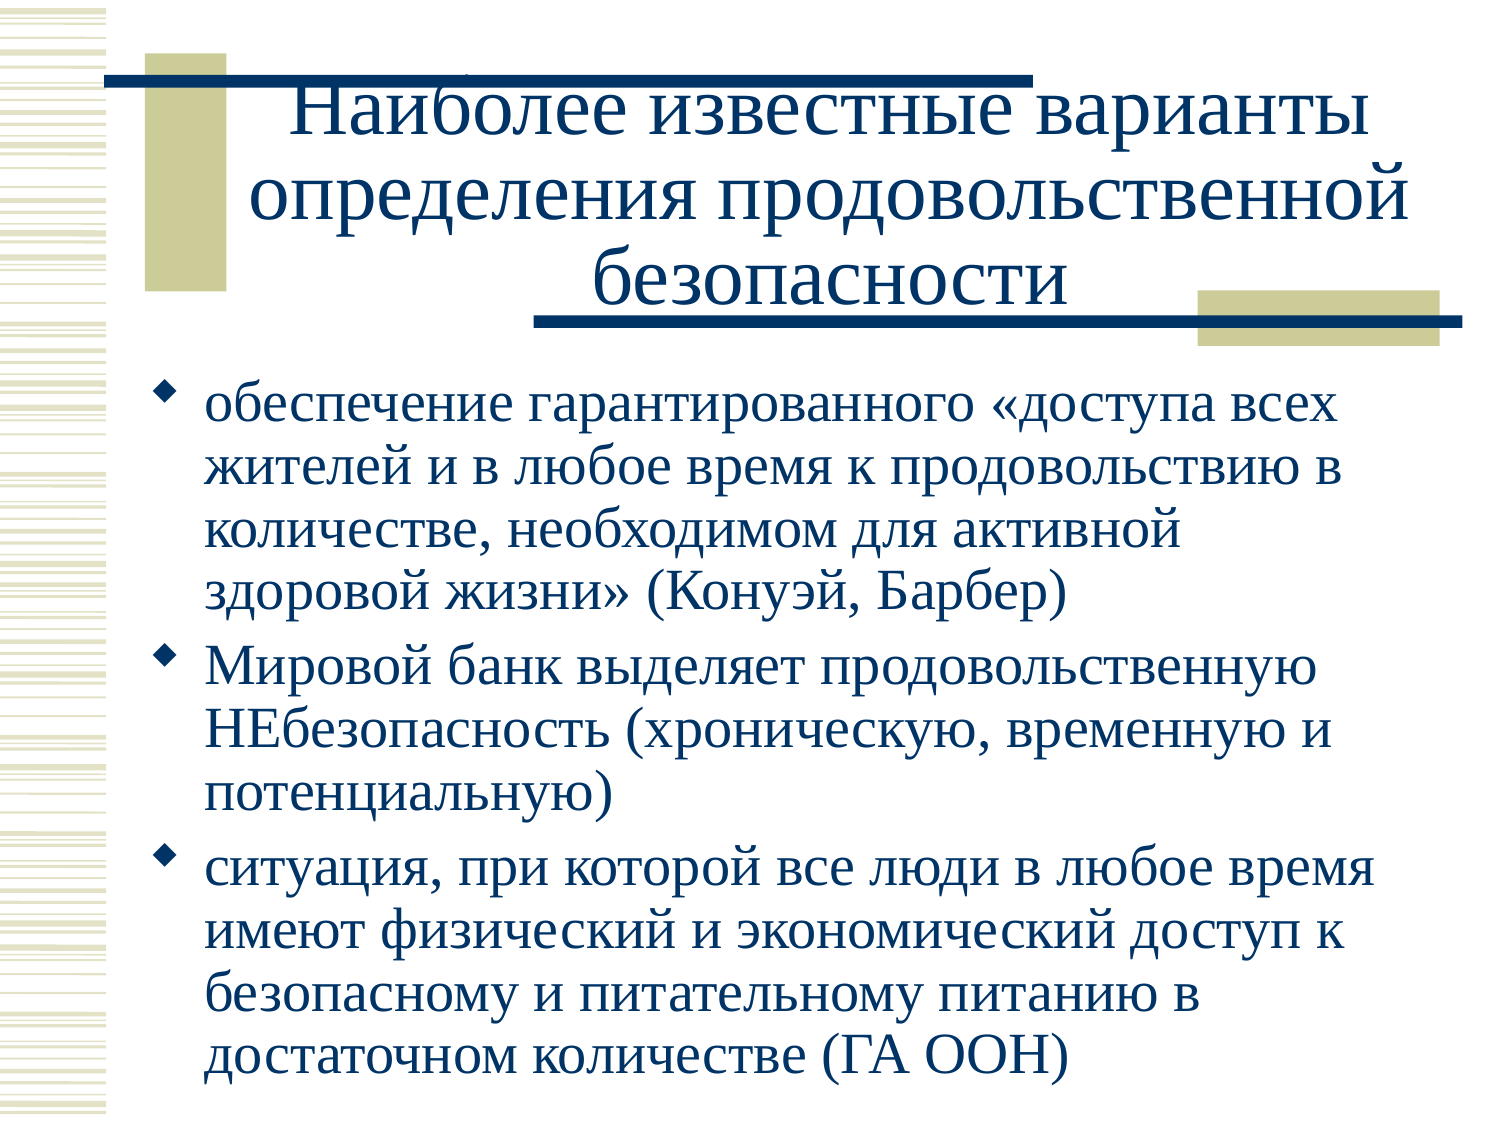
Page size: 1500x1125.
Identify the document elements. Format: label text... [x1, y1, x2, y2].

title Наиболее известные варианты определения продовольственной безопасности [225, 99, 1436, 288]
list обеспечение гарантированного «доступа всех жителей и в любое время к продовольствию в количестве, необходимом для активной здоровой жизни» (Конуэй, Барбер) Мировой банк выделяет продовольственную НЕбезопасность (хроническую, временную и потенциальную) ситуация, при которой все люди в любое время имеют физический и экономический доступ к безопасному и питательному питанию в достаточном количестве (ГА ООН) [132, 363, 1439, 1000]
